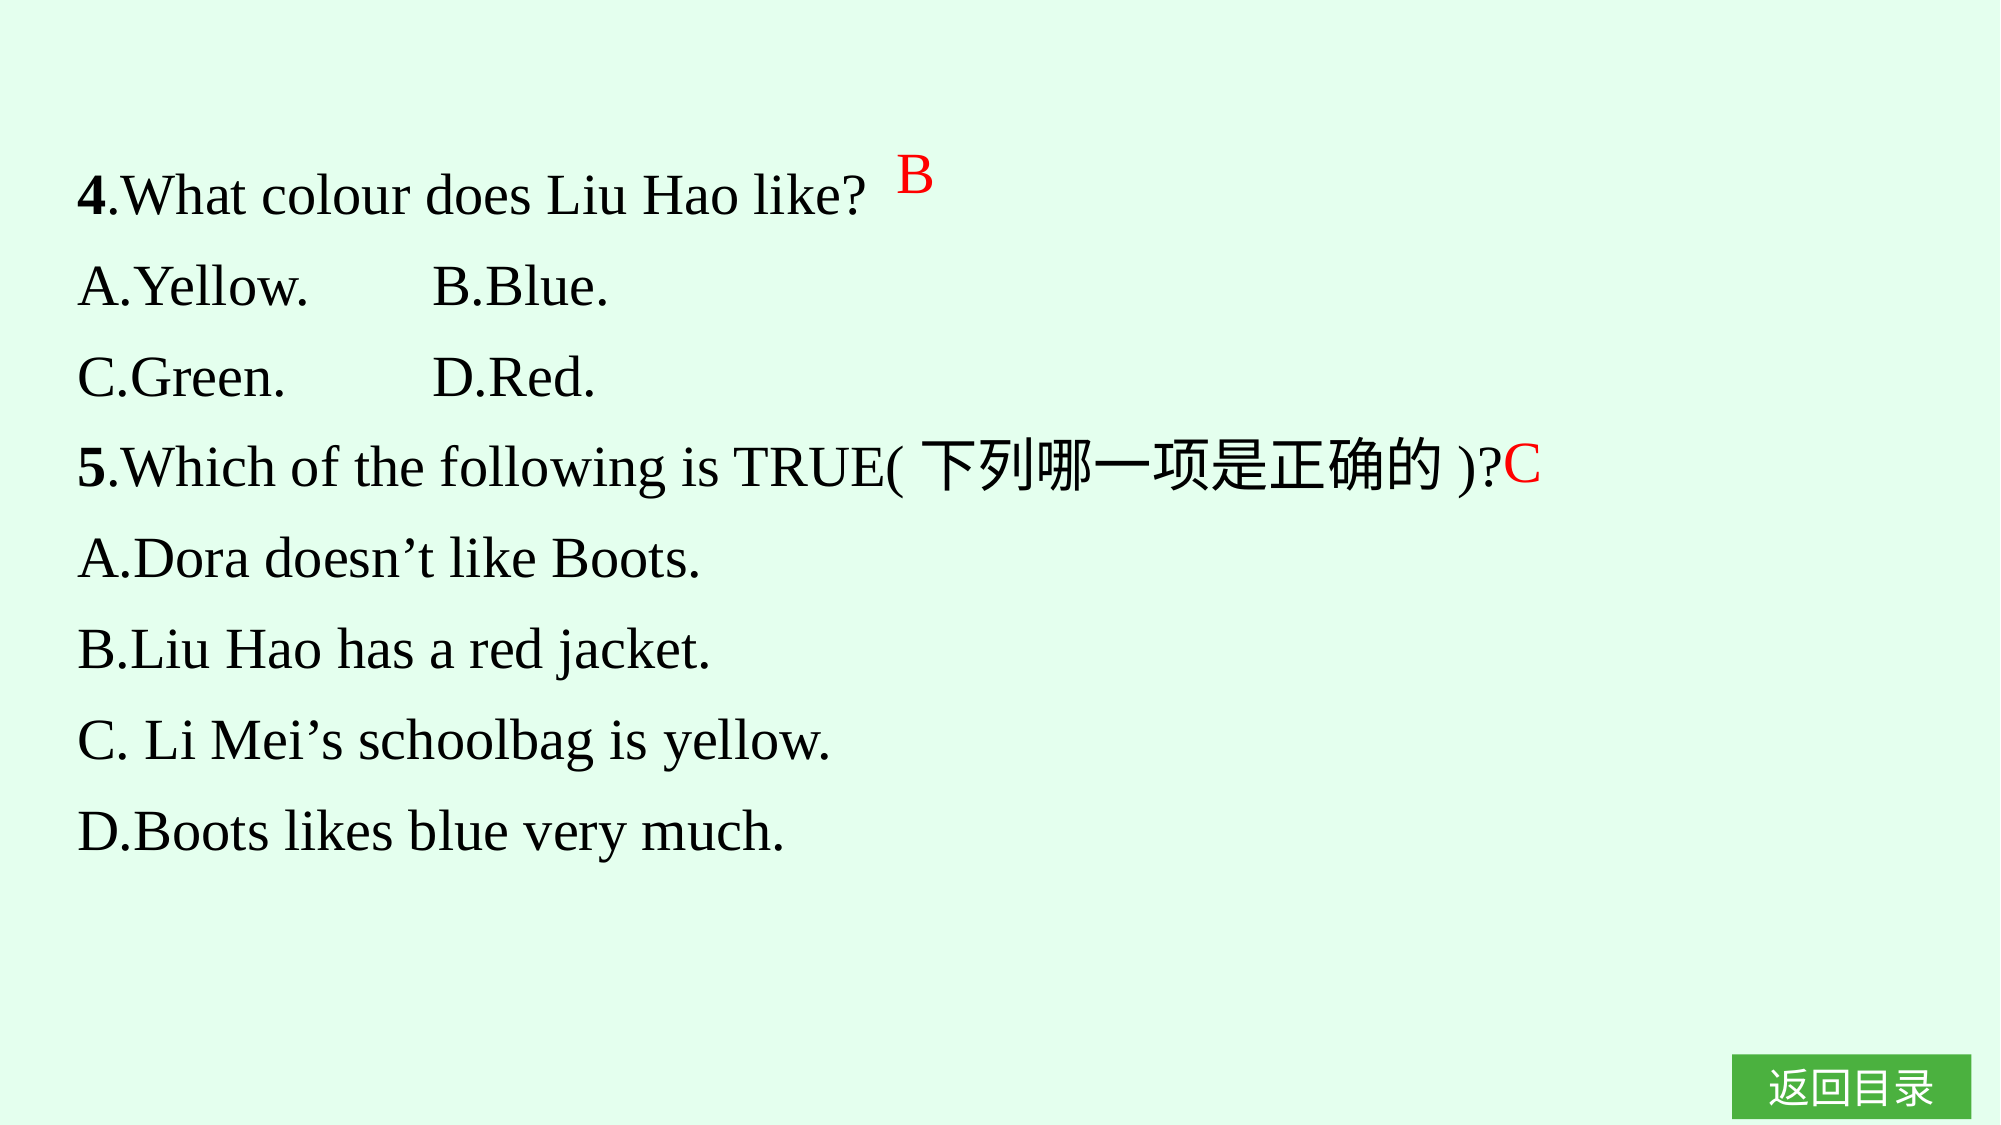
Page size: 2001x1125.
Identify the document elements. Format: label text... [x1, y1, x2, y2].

text_box C [1488, 416, 1557, 502]
text_box 4.What colour does Liu Hao like? A.Yellow. B.Blue. C.Green. D.Red. 5.Which of the following is TRUE(下列哪一项是正确的)? A.Dora doesn’t like Boots. B.Liu Hao has a red jacket. C. Li Mei’s schoolbag is yellow. D.Boots likes blue very much. [62, 127, 1938, 870]
text_box B [881, 127, 965, 213]
